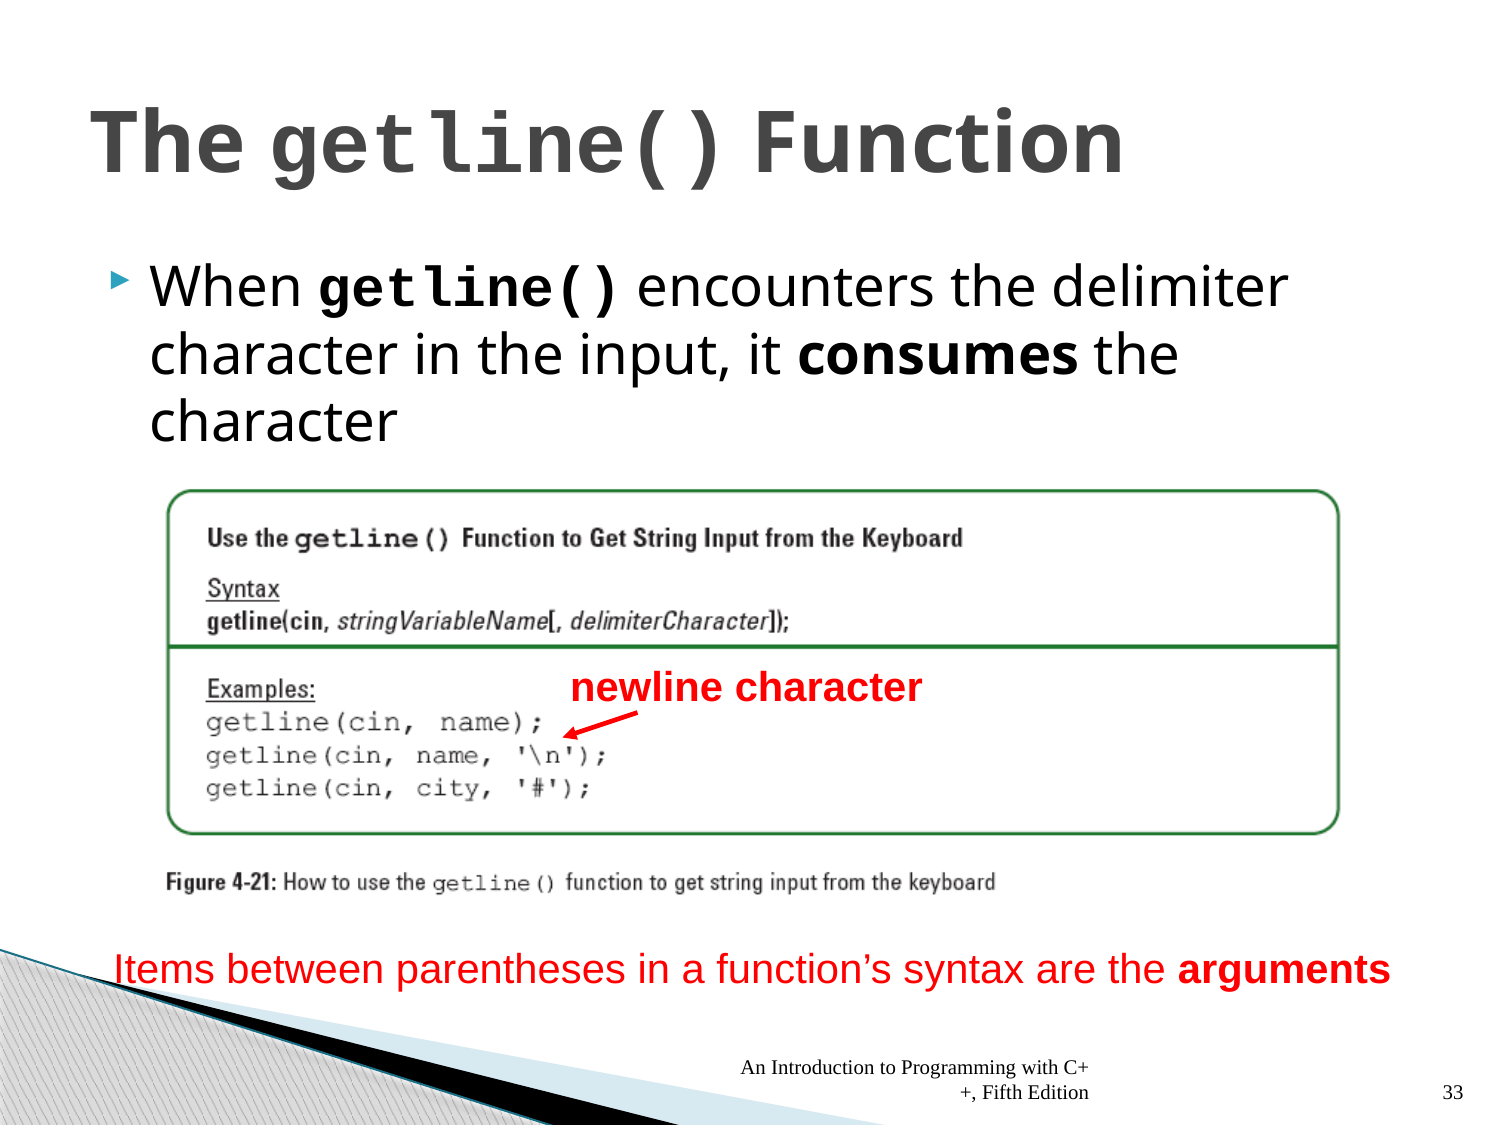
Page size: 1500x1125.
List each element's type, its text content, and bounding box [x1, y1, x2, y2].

picture [156, 484, 1343, 901]
text_box Items between parentheses in a function’s syntax are the arguments [98, 934, 1407, 1000]
title The getline() Function [75, 45, 1425, 233]
slide_number 33 [1418, 1051, 1479, 1112]
footer An Introduction to Programming with C++, Fifth Edition [718, 1051, 1105, 1112]
list When getline() encounters the delimiter character in the input, it consumes the character [75, 243, 1425, 986]
